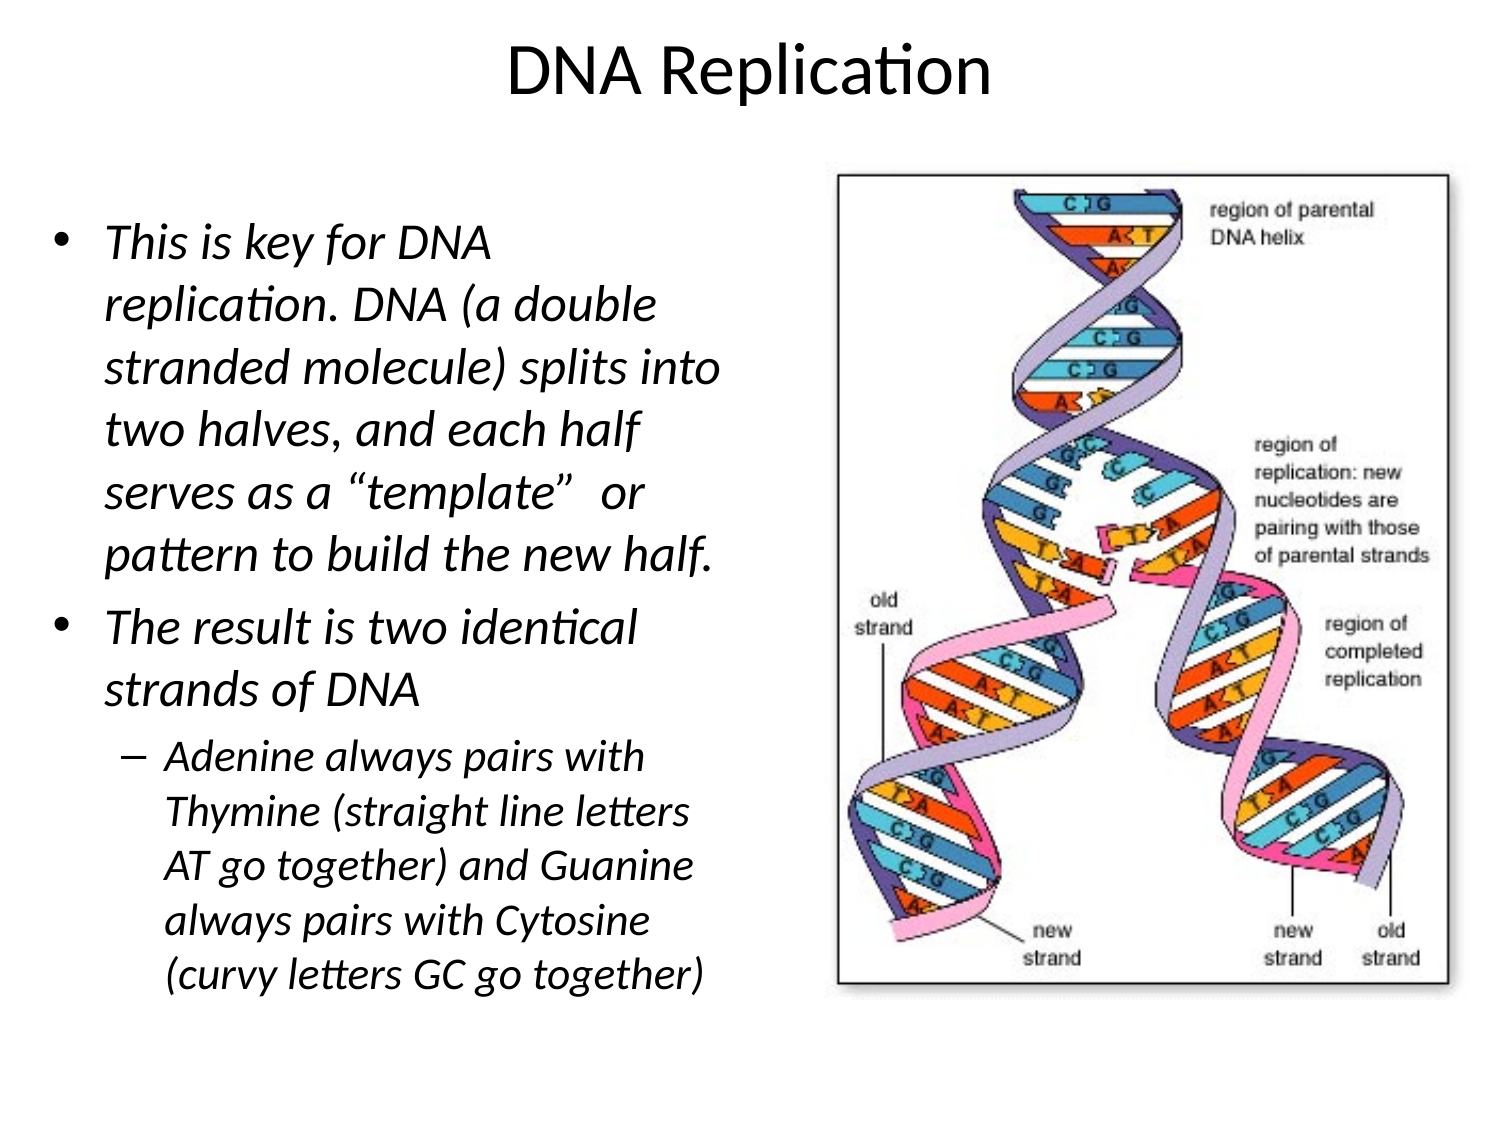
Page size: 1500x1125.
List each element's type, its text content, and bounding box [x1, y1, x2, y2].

title DNA Replication [75, 12, 1425, 118]
picture [824, 162, 1469, 1001]
list This is key for DNA replication. DNA (a double stranded molecule) splits into two halves, and each half serves as a “template” or pattern to build the new half. The result is two identical strands of DNA Adenine always pairs with Thymine (straight line letters AT go together) and Guanine always pairs with Cytosine (curvy letters GC go together) [37, 200, 738, 1063]
